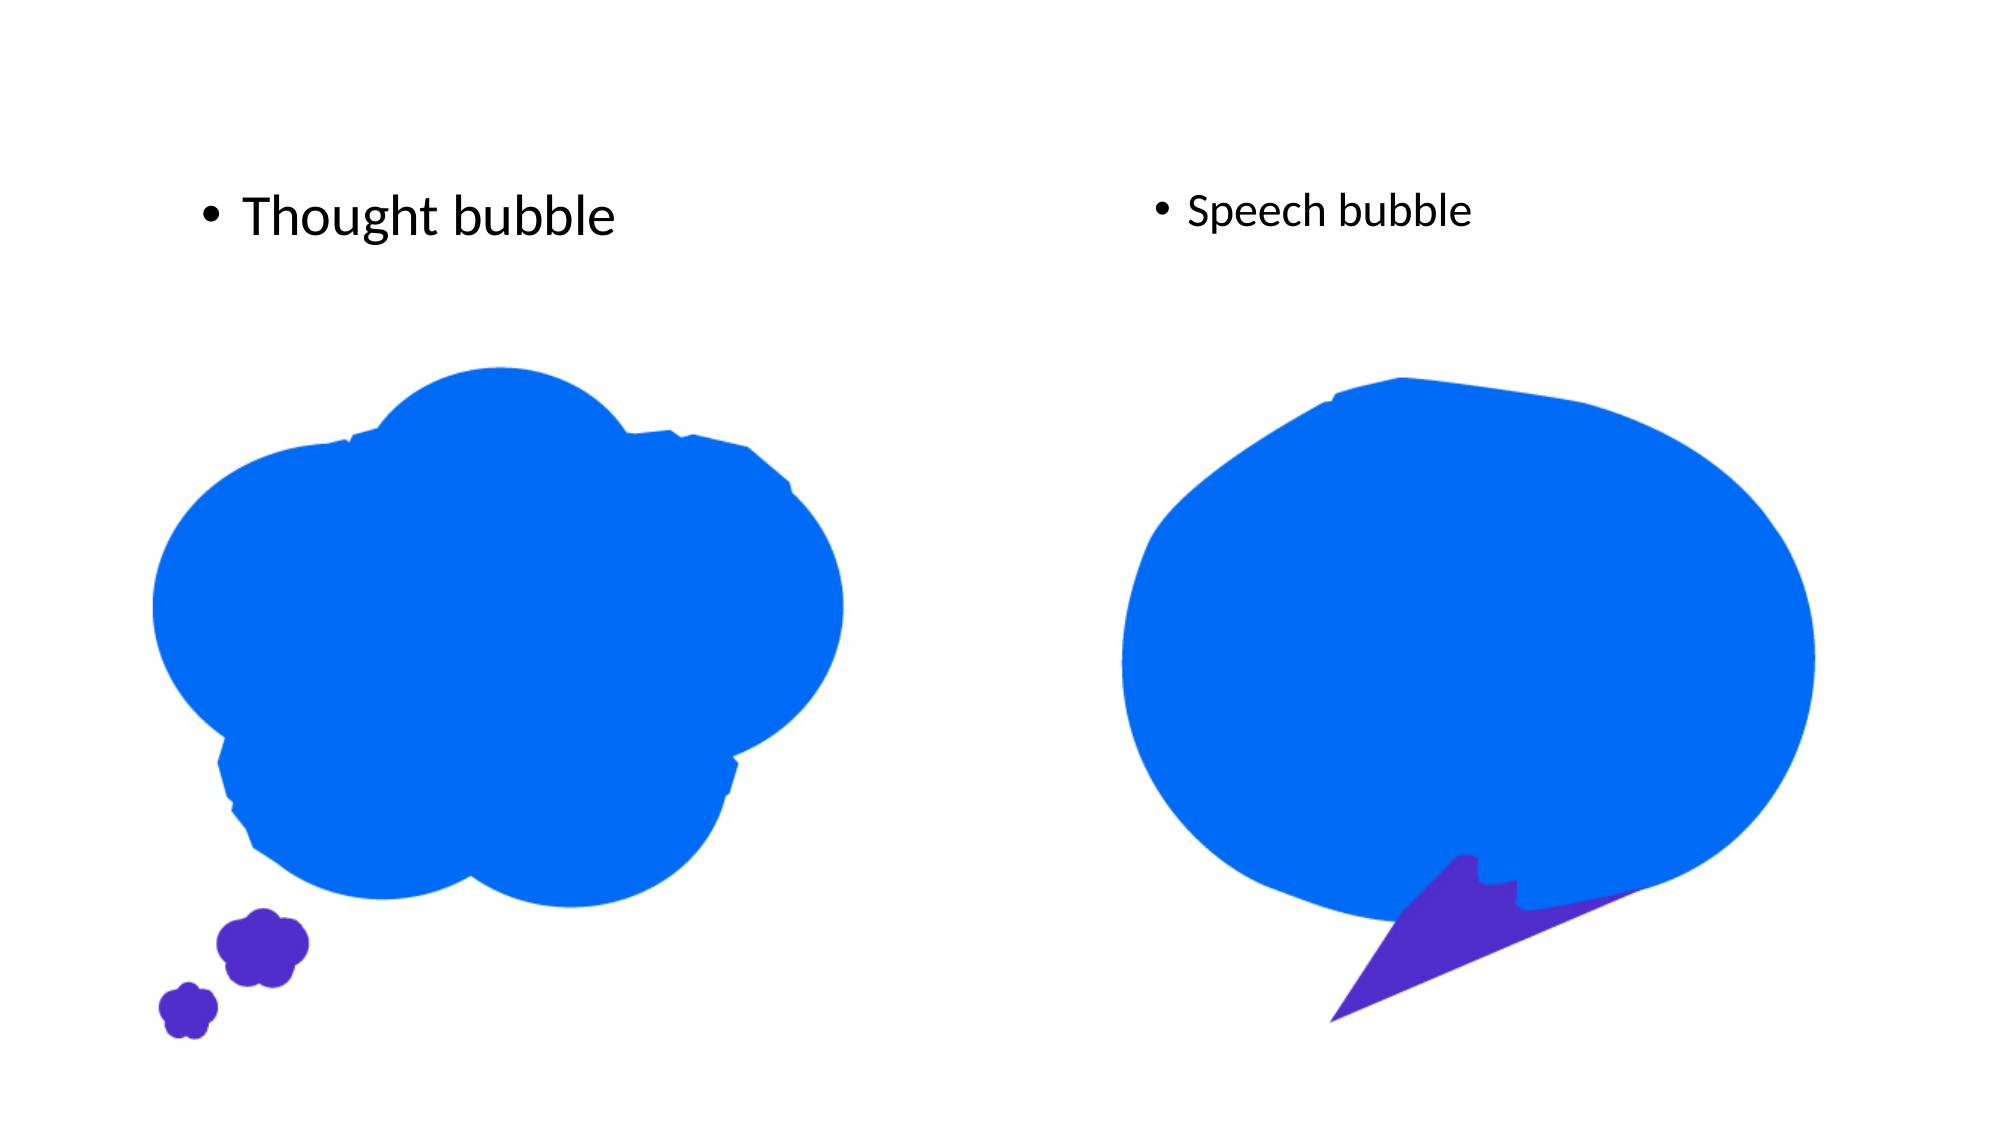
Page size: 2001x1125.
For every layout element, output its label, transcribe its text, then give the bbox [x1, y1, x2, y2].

picture [78, 317, 909, 1093]
list Thought bubble [186, 177, 1037, 272]
list Speech bubble [1139, 177, 1602, 245]
picture [1069, 317, 1900, 1080]
